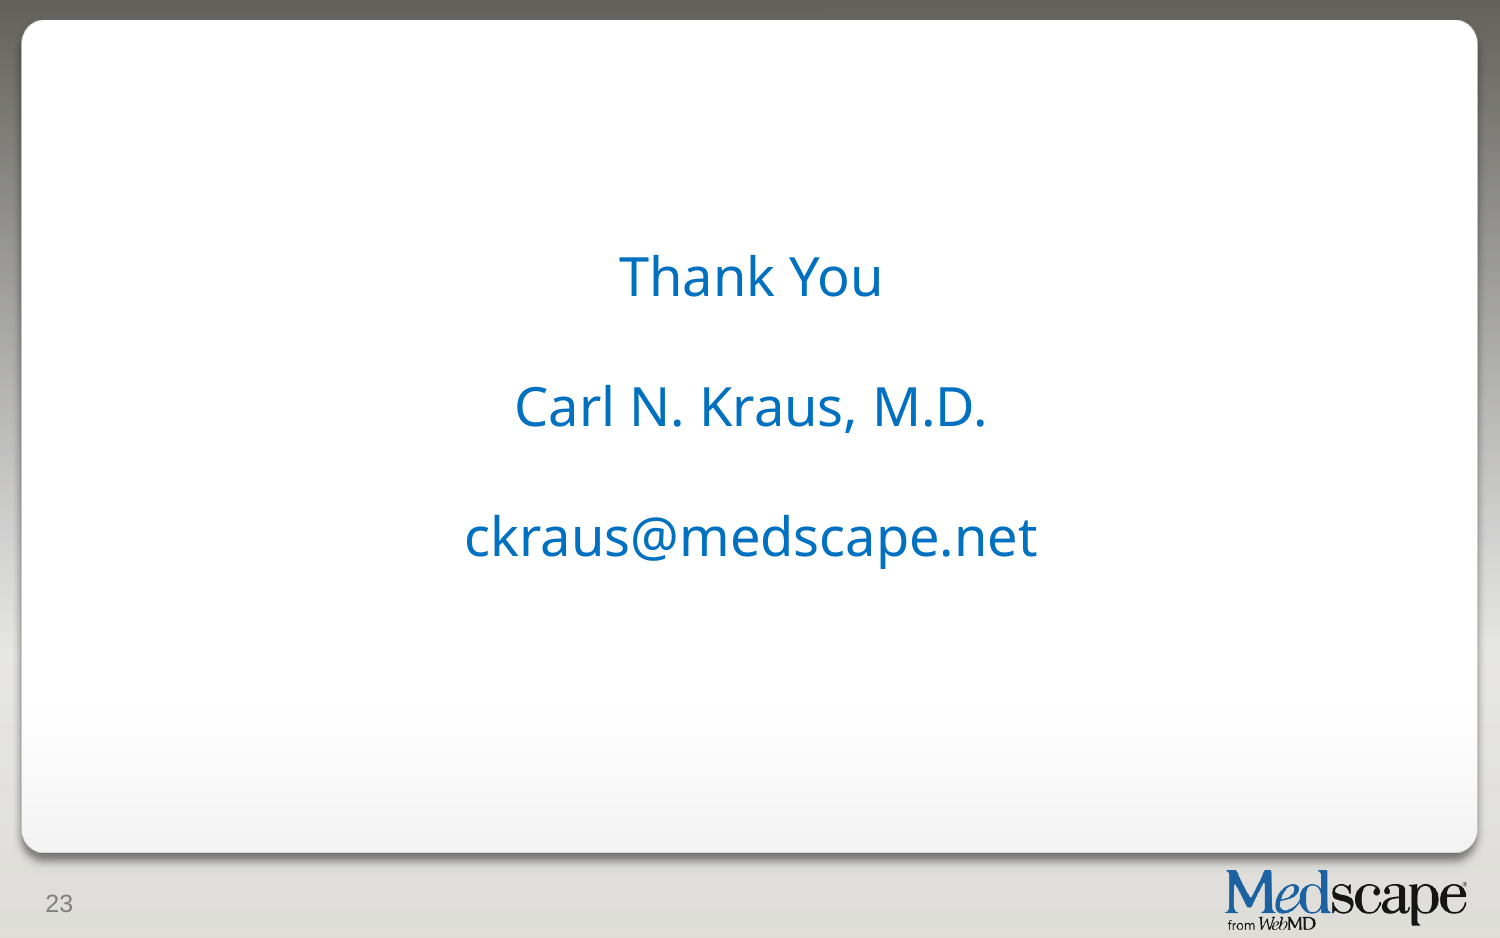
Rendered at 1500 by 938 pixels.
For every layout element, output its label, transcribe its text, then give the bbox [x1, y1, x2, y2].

title Thank You Carl N. Kraus, M.D. ckraus@medscape.net [76, 235, 1427, 757]
picture [0, 0, 1500, 938]
